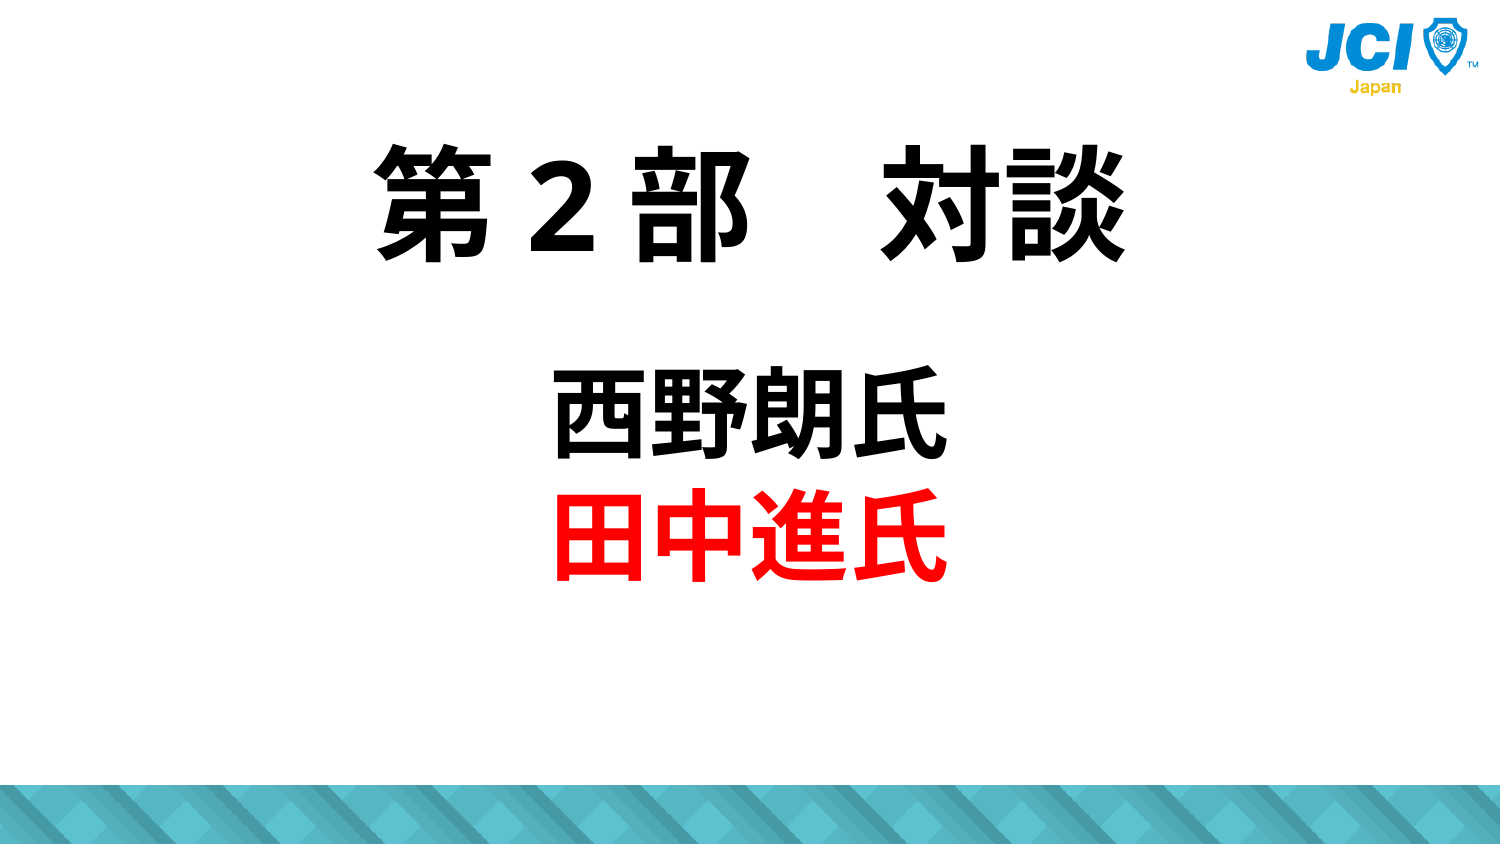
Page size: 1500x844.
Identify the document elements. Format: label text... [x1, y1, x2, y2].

list 第2部 対談 西野朗氏 田中進氏 [103, 136, 1397, 708]
picture [0, 0, 1500, 844]
